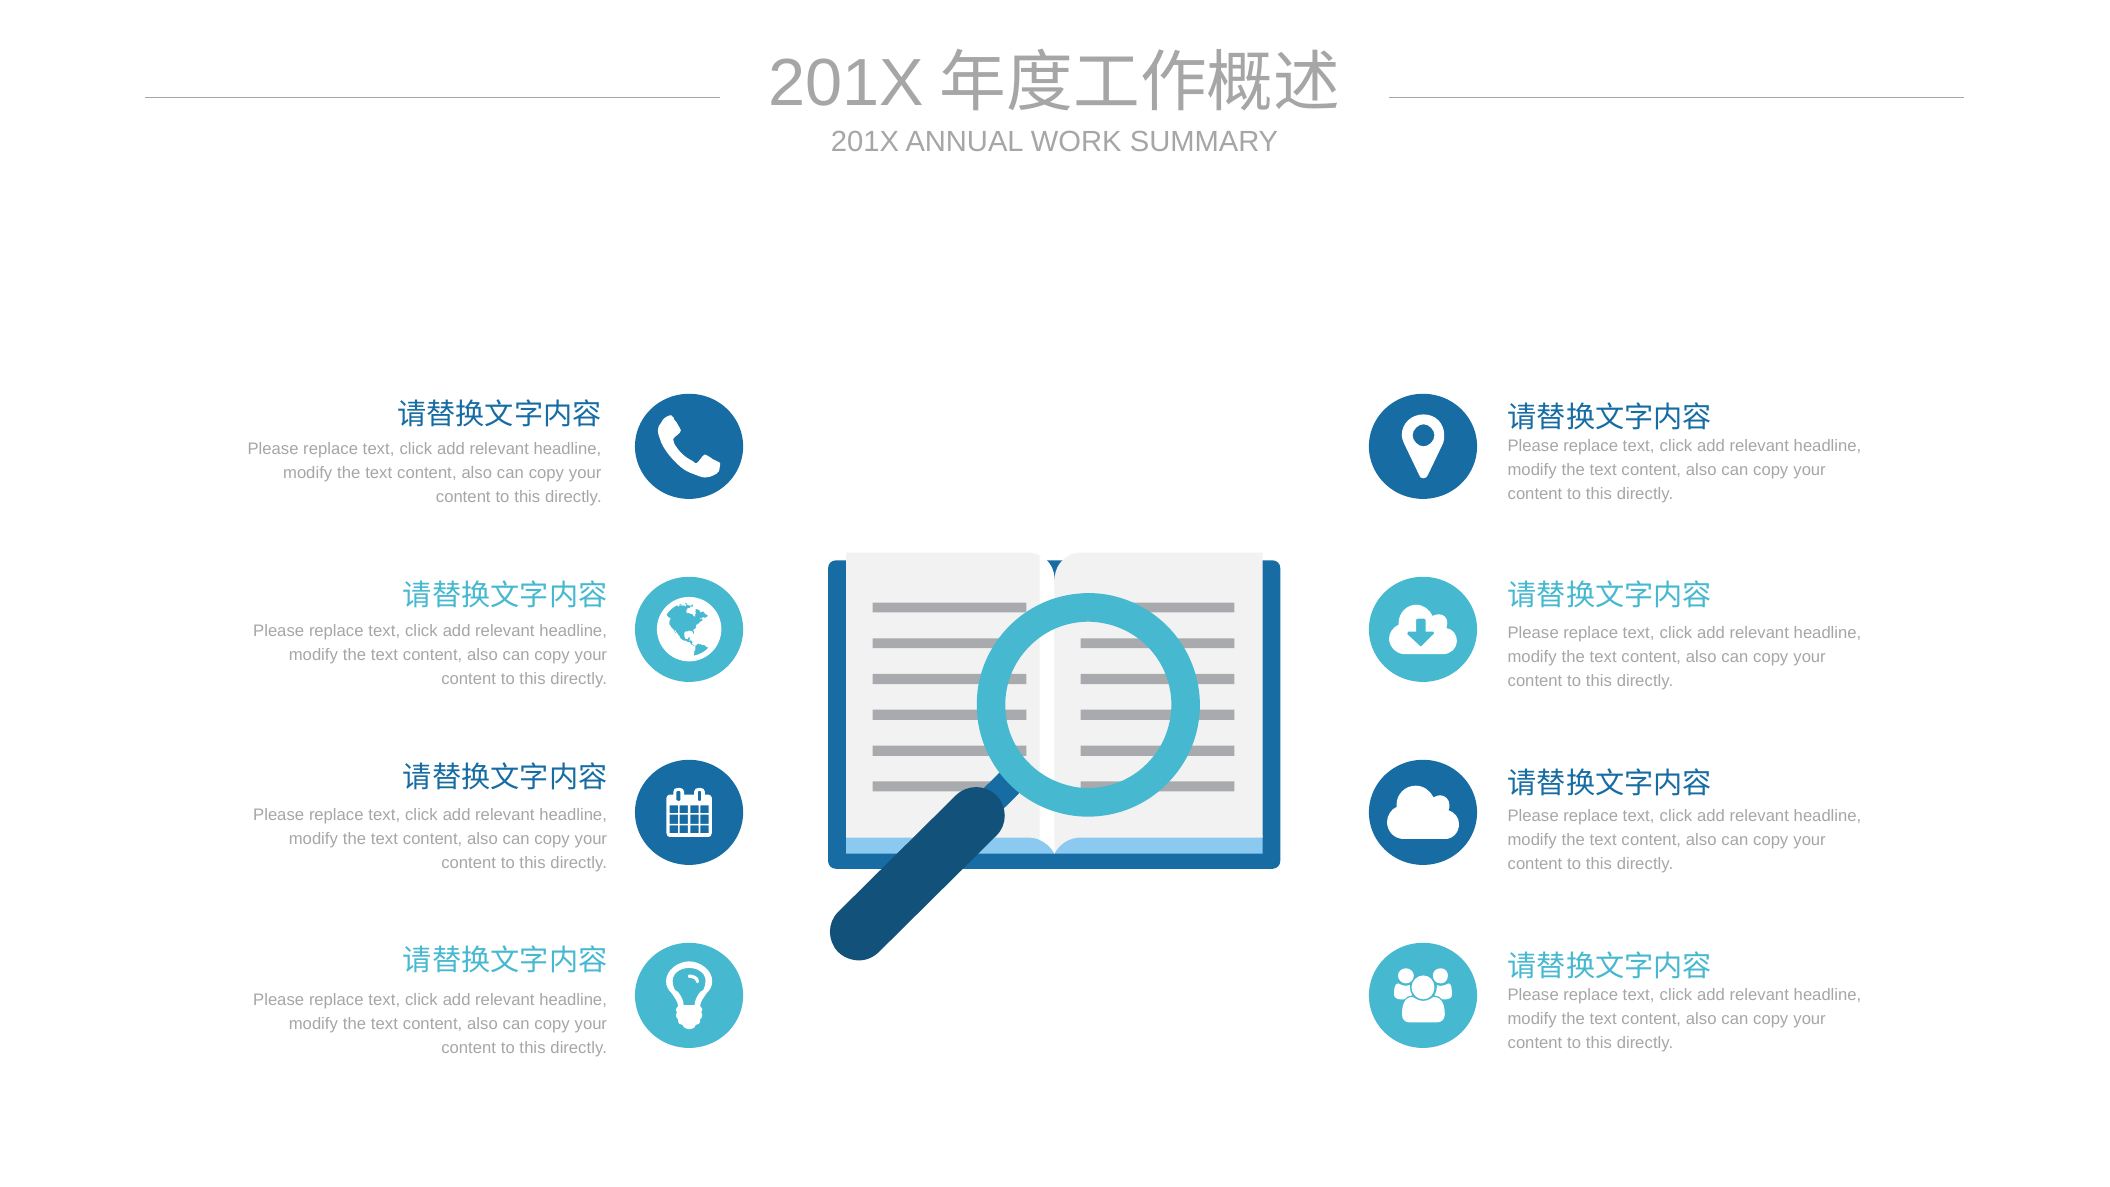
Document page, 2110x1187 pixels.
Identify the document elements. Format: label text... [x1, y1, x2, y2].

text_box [1507, 939, 1864, 1053]
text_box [634, 759, 744, 865]
text_box 201X年度工作概述 [730, 98, 1379, 119]
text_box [1507, 569, 1864, 691]
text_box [1507, 756, 1864, 874]
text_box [251, 568, 608, 689]
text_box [1507, 390, 1864, 504]
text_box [251, 934, 608, 1058]
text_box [1368, 759, 1478, 865]
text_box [251, 750, 608, 873]
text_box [1368, 576, 1478, 682]
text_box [1368, 942, 1478, 1048]
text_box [246, 388, 602, 507]
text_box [634, 393, 744, 499]
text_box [827, 552, 1281, 963]
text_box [634, 942, 744, 1048]
text_box 201X年度工作概述 [730, 38, 1379, 96]
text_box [634, 576, 744, 682]
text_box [1368, 393, 1478, 499]
text_box 201X ANNUAL WORK SUMMARY [824, 122, 1285, 158]
